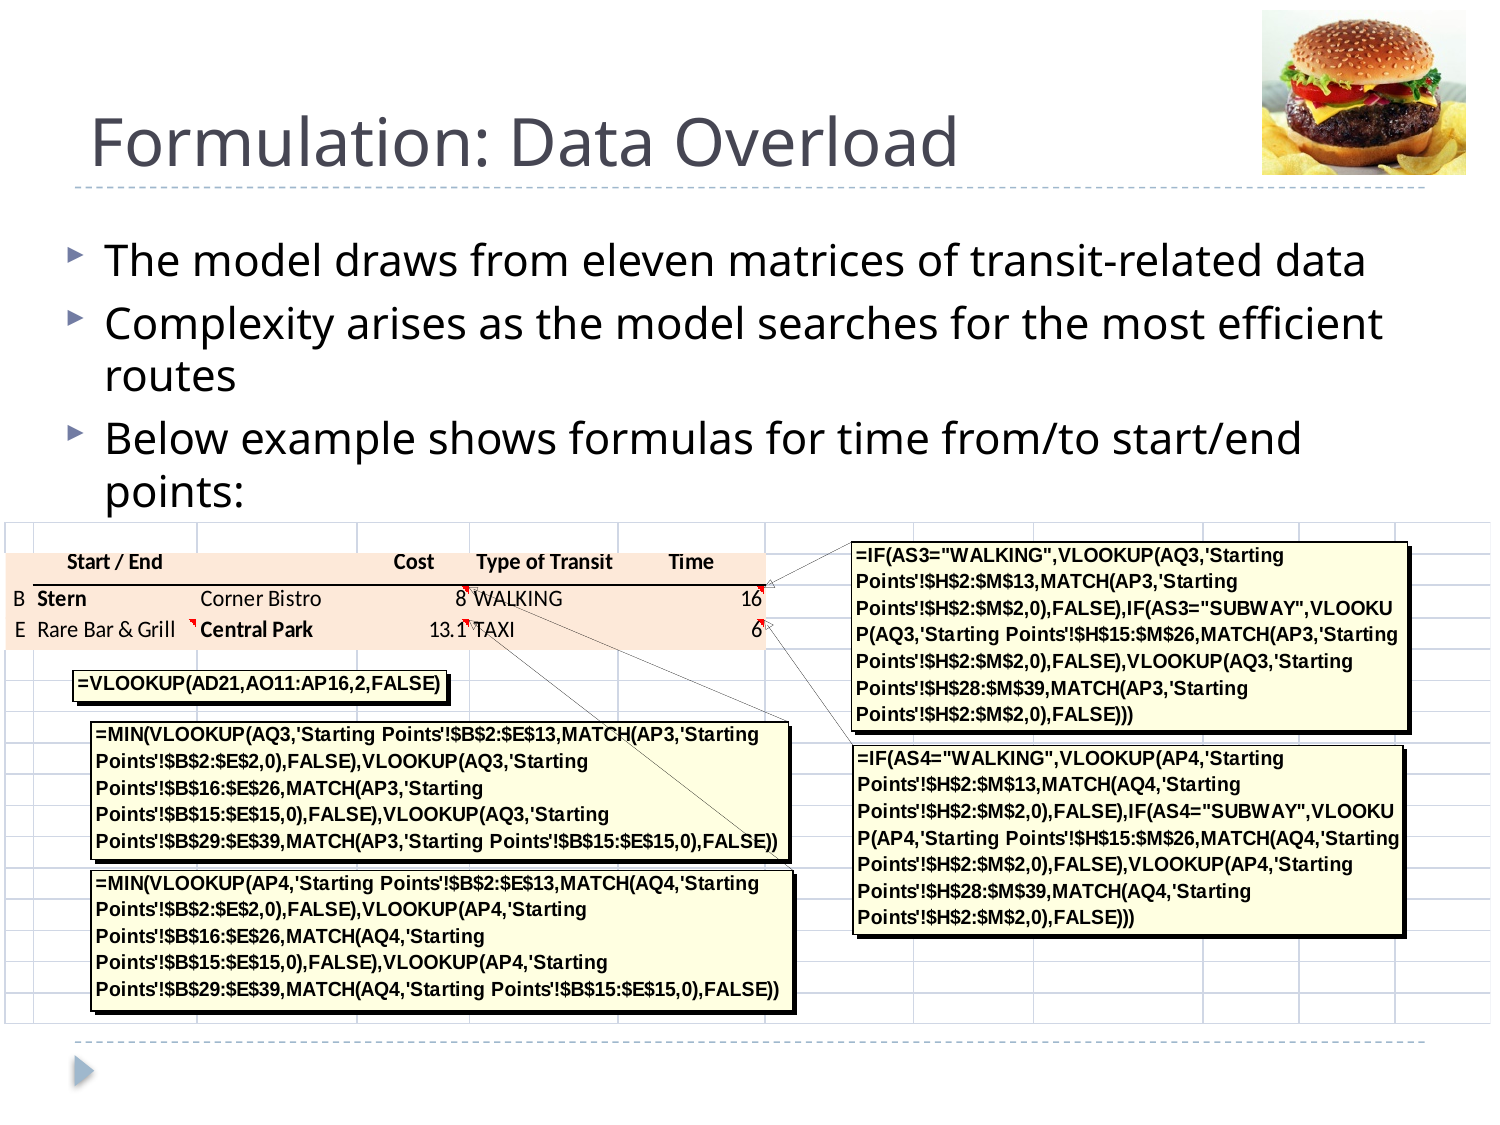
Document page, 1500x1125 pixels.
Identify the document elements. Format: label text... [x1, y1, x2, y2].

list The model draws from eleven matrices of transit-related data Complexity arises as the model searches for the most efficient routes Below example shows formulas for time from/to start/end points: [50, 224, 1463, 521]
picture [3, 521, 1492, 1026]
picture [1262, 9, 1466, 176]
title Formulation: Data Overload [75, 24, 1263, 188]
